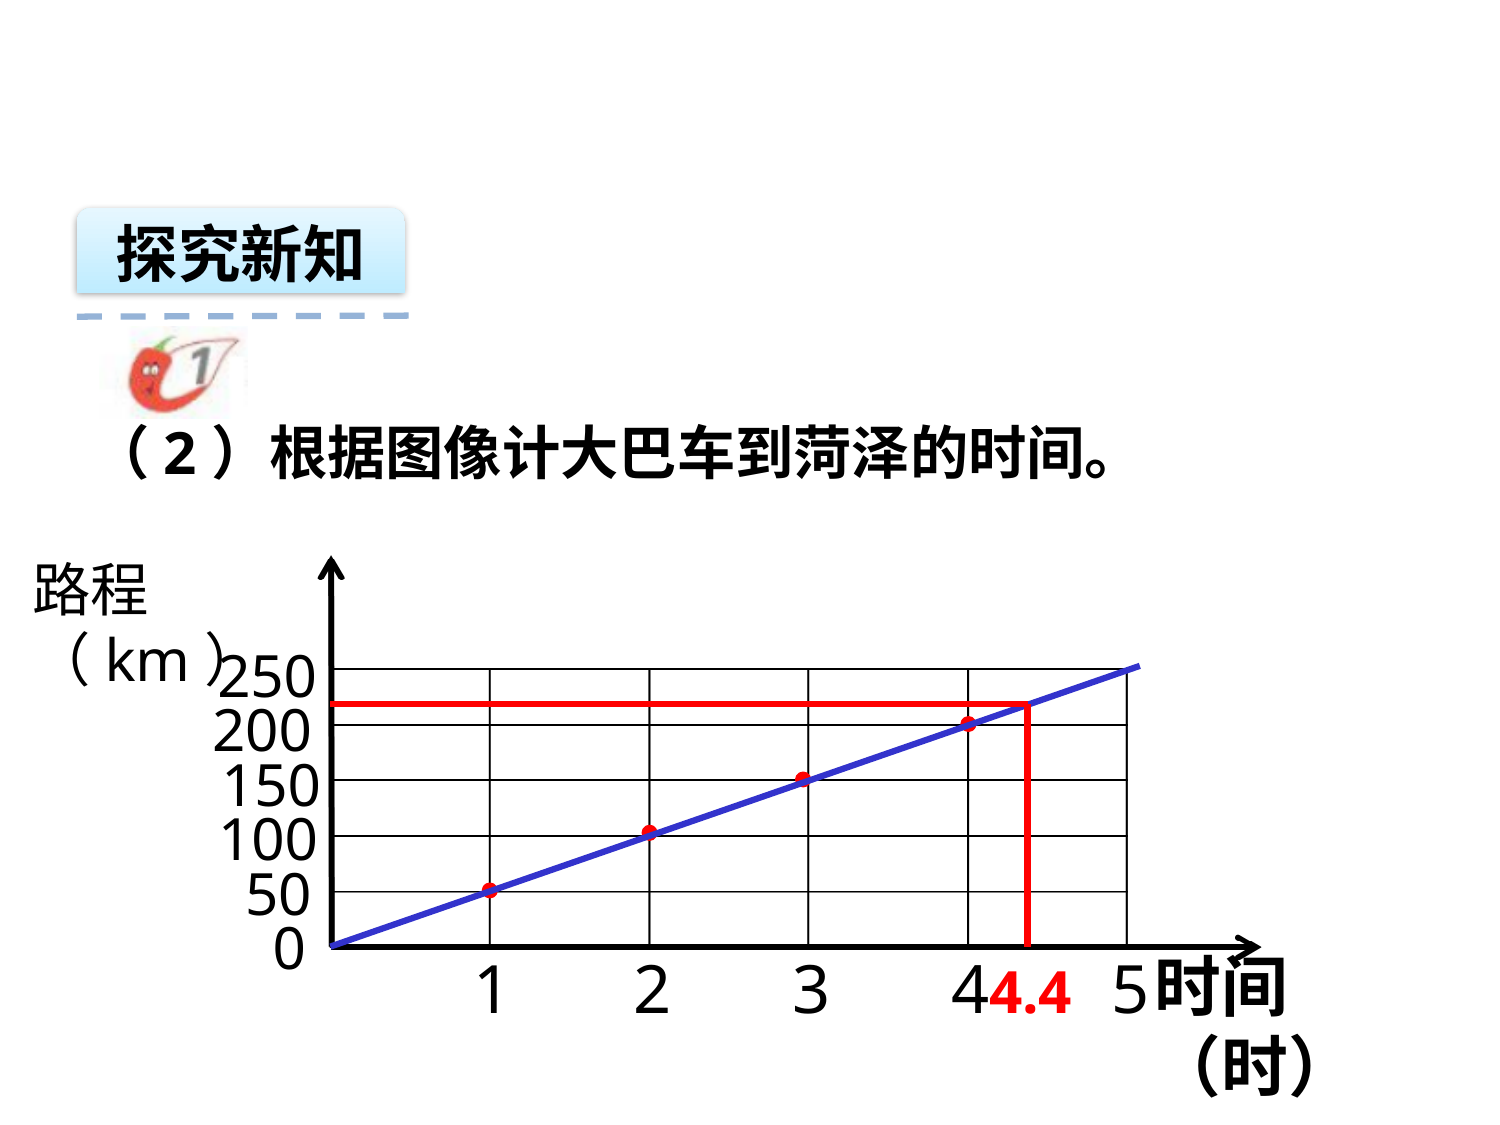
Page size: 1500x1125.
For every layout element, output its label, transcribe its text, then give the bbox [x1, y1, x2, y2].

picture [277, 511, 1297, 969]
text_box 4 [937, 976, 1028, 1034]
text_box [330, 665, 1141, 947]
text_box 1 [458, 976, 550, 1034]
text_box 时间（时） [1139, 937, 1495, 1113]
text_box 200 [197, 701, 272, 771]
text_box （2）根据图像计大巴车到菏泽的时间。 [76, 408, 1453, 494]
text_box 100 [203, 795, 272, 880]
text_box 250 [202, 701, 272, 717]
text_box 50 [230, 880, 272, 934]
text_box 4.4 [974, 976, 1128, 1033]
text_box 0 [258, 934, 349, 989]
text_box 2 [618, 976, 709, 1034]
text_box 3 [777, 976, 869, 1034]
picture [99, 325, 248, 420]
text_box 探究新知 [76, 207, 406, 294]
text_box 路程（km） [17, 546, 272, 701]
text_box 5 [1096, 976, 1139, 1034]
text_box 150 [206, 771, 272, 826]
